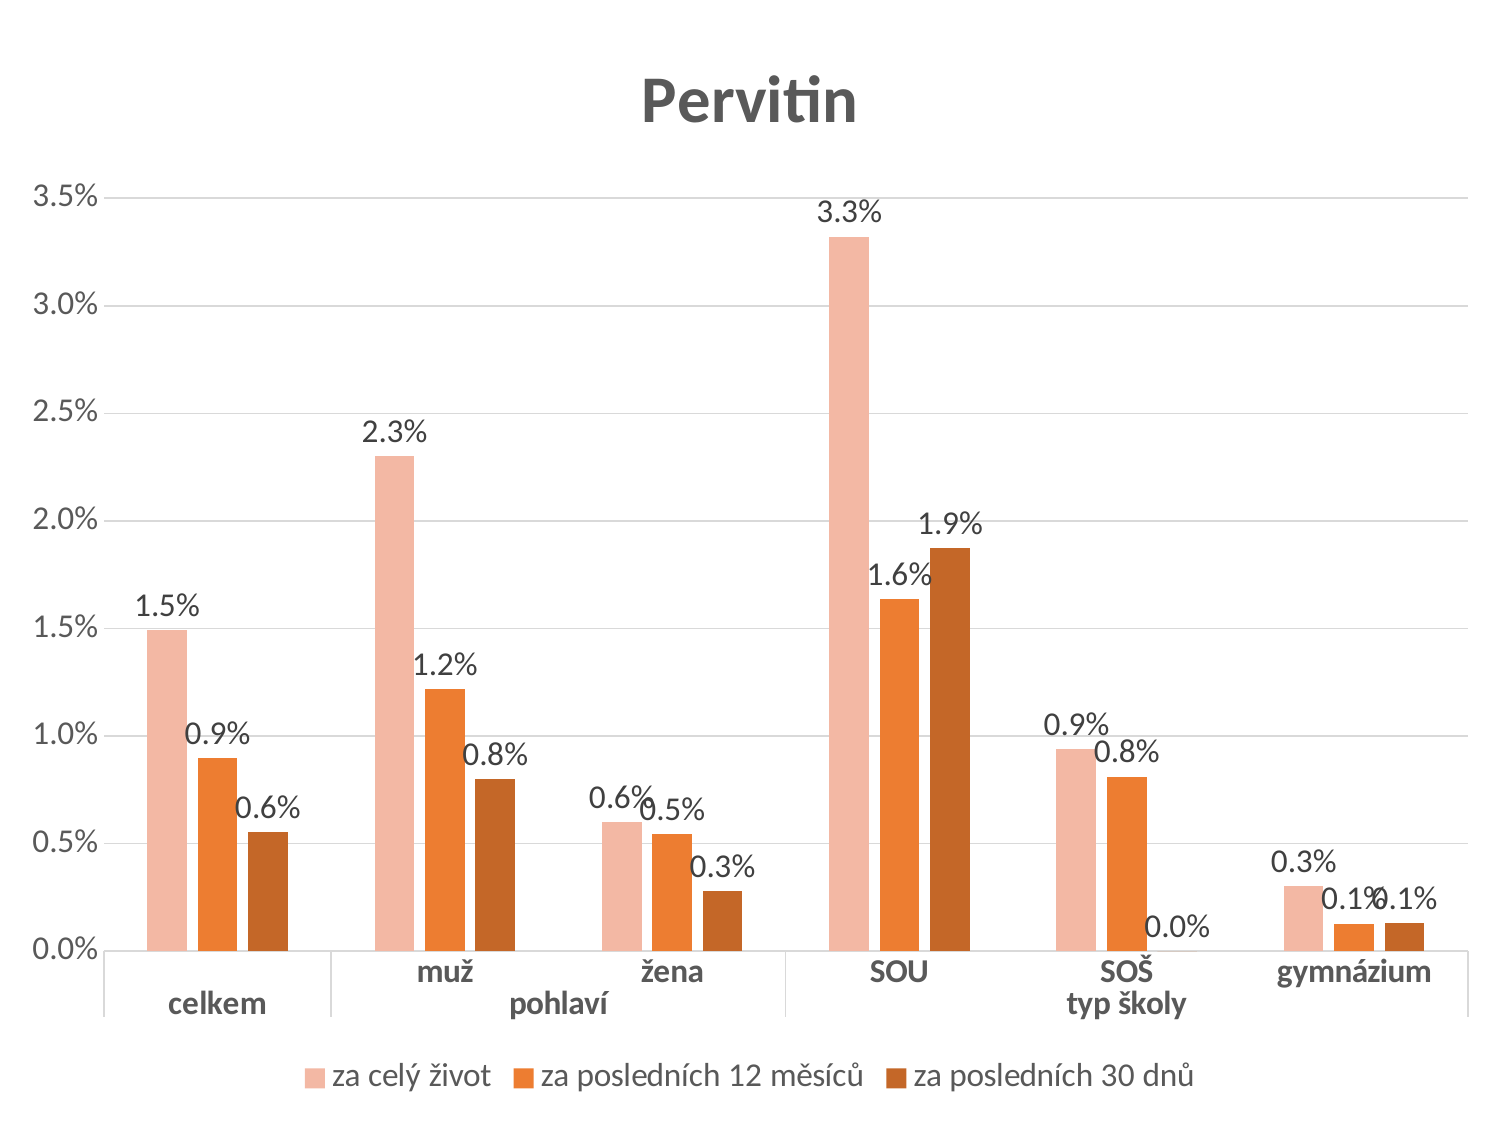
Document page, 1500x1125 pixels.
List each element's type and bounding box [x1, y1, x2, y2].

chart [2, 23, 1498, 1102]
